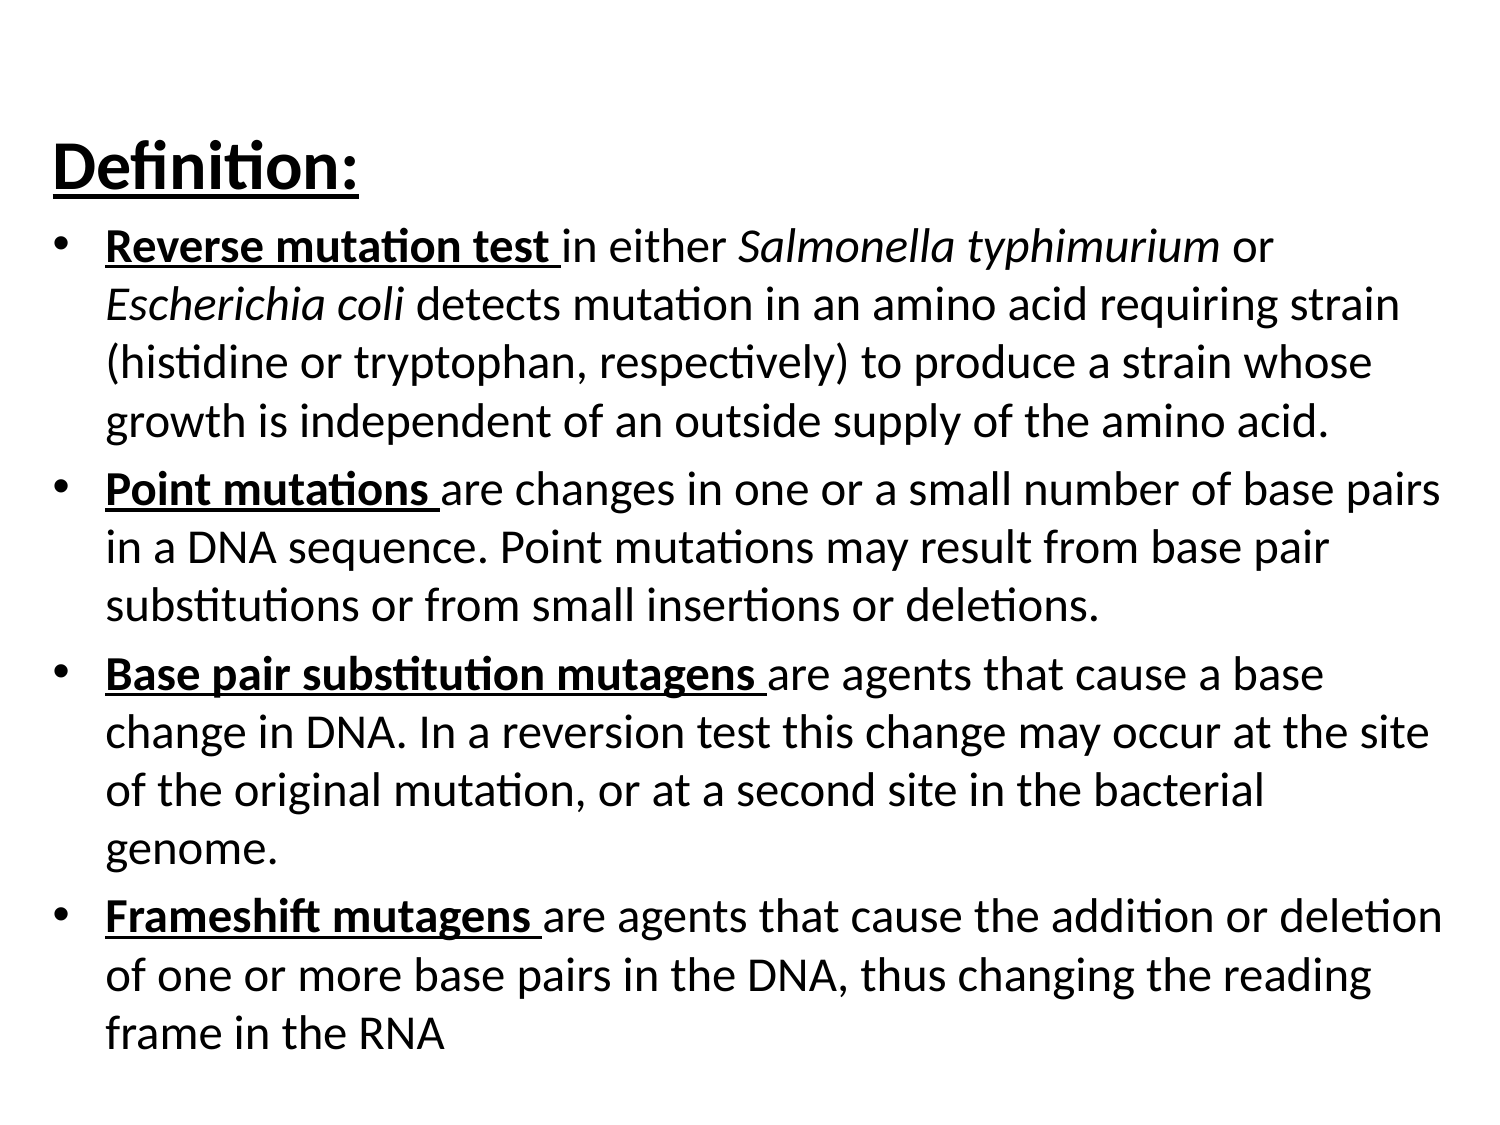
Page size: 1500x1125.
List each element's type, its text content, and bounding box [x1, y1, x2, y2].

list Definition: Reverse mutation test in either Salmonella typhimurium or Escherichia coli detects mutation in an amino acid requiring strain (histidine or tryptophan, respectively) to produce a strain whose growth is independent of an outside supply of the amino acid. Point mutations are changes in one or a small number of base pairs in a DNA sequence. Point mutations may result from base pair substitutions or from small insertions or deletions. Base pair substitution mutagens are agents that cause a base change in DNA. In a reversion test this change may occur at the site of the original mutation, or at a second site in the bacterial genome. Frameshift mutagens are agents that cause the addition or deletion of one or more base pairs in the DNA, thus changing the reading frame in the RNA [37, 112, 1463, 1075]
